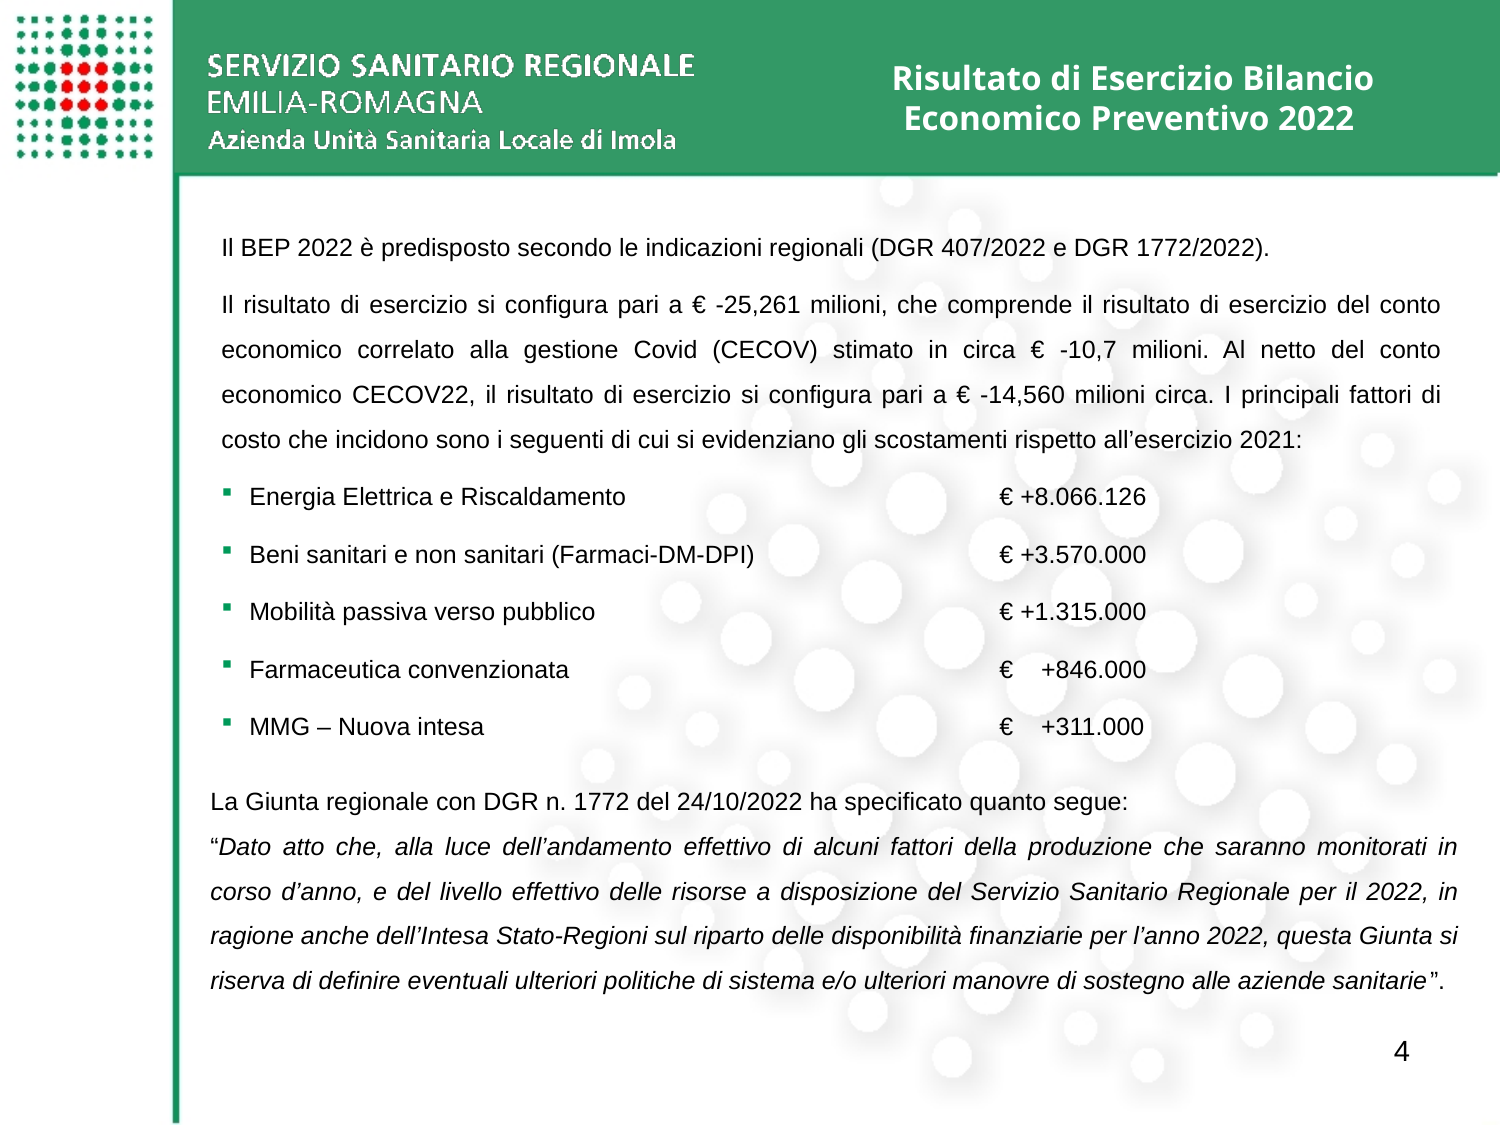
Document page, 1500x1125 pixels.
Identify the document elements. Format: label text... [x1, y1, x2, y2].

text_box La Giunta regionale con DGR n. 1772 del 24/10/2022 ha specificato quanto segue: “Dato atto che, alla luce dell’andamento effettivo di alcuni fattori della produzione che saranno monitorati in corso d’anno, e del livello effettivo delle risorse a disposizione del Servizio Sanitario Regionale per il 2022, in ragione anche dell’Intesa Stato-Regioni sul riparto delle disponibilità finanziarie per l’anno 2022, questa Giunta si riserva di definire eventuali ulteriori politiche di sistema e/o ulteriori manovre di sostegno alle aziende sanitarie”. [195, 762, 1476, 1002]
text_box Il BEP 2022 è predisposto secondo le indicazioni regionali (DGR 407/2022 e DGR 1772/2022). Il risultato di esercizio si configura pari a € -25,261 milioni, che comprende il risultato di esercizio del conto economico correlato alla gestione Covid (CECOV) stimato in circa € -10,7 milioni. Al netto del conto economico CECOV22, il risultato di esercizio si configura pari a € -14,560 milioni circa. I principali fattori di costo che incidono sono i seguenti di cui si evidenziano gli scostamenti rispetto all’esercizio 2021: Energia Elettrica e Riscaldamento € +8.066.126 Beni sanitari e non sanitari (Farmaci-DM-DPI) € +3.570.000 Mobilità passiva verso pubblico € +1.315.000 Farmaceutica convenzionata € +846.000 MMG – Nuova intesa € +311.000 [206, 209, 1459, 748]
slide_number 4 [1074, 1024, 1426, 1103]
picture [179, 7, 694, 149]
text_box Risultato di Esercizio Bilancio Economico Preventivo 2022 [790, 49, 1476, 145]
picture [0, 0, 1500, 1125]
